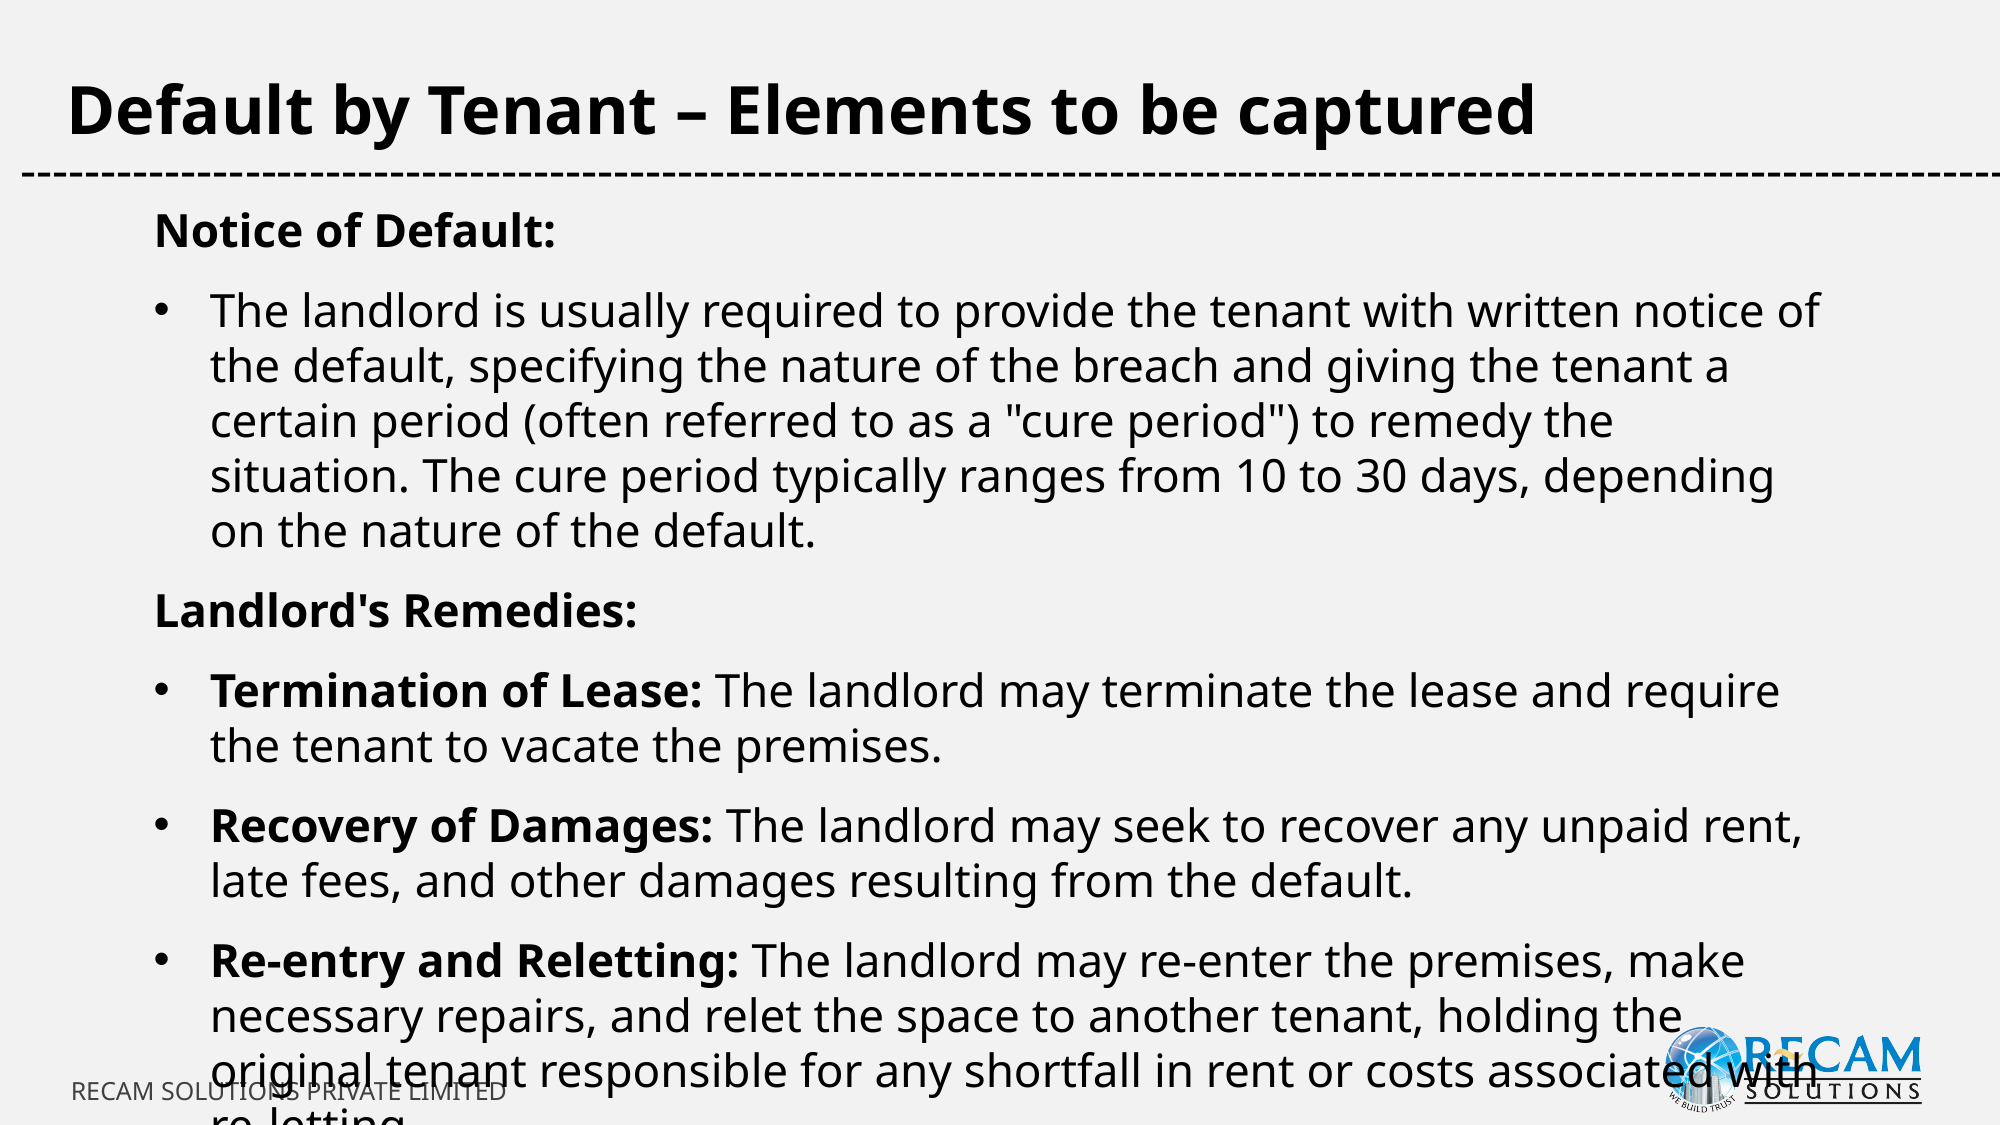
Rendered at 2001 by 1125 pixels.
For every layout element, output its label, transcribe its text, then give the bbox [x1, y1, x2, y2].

text_box ----------------------------------------------------------------------------------------------------------------------------- [6, 131, 2000, 207]
footer RECAM SOLUTIONS PRIVATE LIMITED [70, 1073, 138, 1107]
picture [1842, 1014, 1935, 1125]
text_box Notice of Default: The landlord is usually required to provide the tenant with written notice of the default, specifying the nature of the breach and giving the tenant a certain period (often referred to as a "cure period") to remedy the situation. The cure period typically ranges from 10 to 30 days, depending on the nature of the default. Landlord's Remedies: Termination of Lease: The landlord may terminate the lease and require the tenant to vacate the premises. Recovery of Damages: The landlord may seek to recover any unpaid rent, late fees, and other damages resulting from the default. Re-entry and Reletting: The landlord may re-enter the premises, make necessary repairs, and relet the space to another tenant, holding the original tenant responsible for any shortfall in rent or costs associated with re-letting. [138, 194, 1842, 1125]
text_box Default by Tenant – Elements to be captured [51, 60, 1979, 131]
